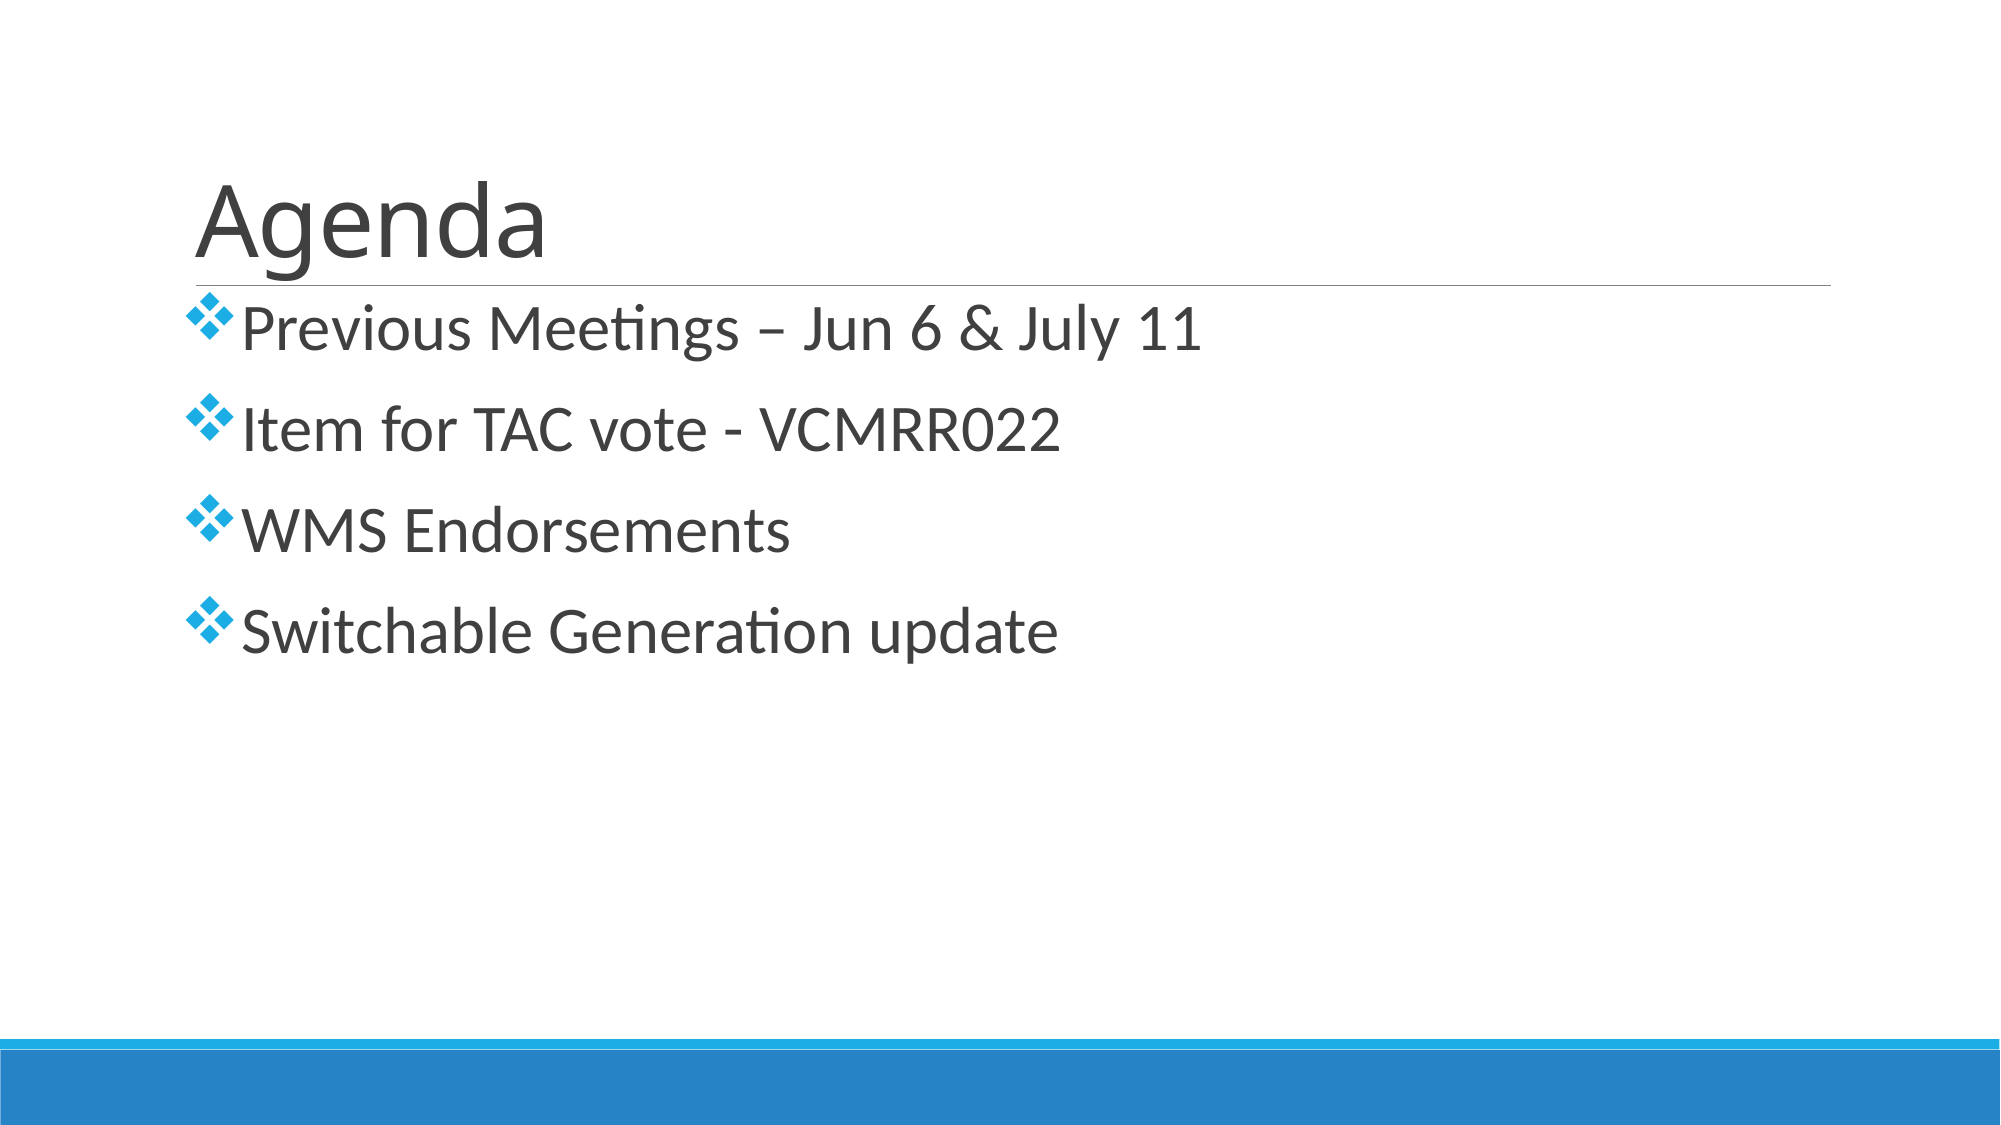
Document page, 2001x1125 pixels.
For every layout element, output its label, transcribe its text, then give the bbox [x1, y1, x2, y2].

list Previous Meetings – Jun 6 & July 11 Item for TAC vote - VCMRR022 WMS Endorsements Switchable Generation update [180, 285, 1830, 997]
title Agenda [180, 47, 1830, 285]
